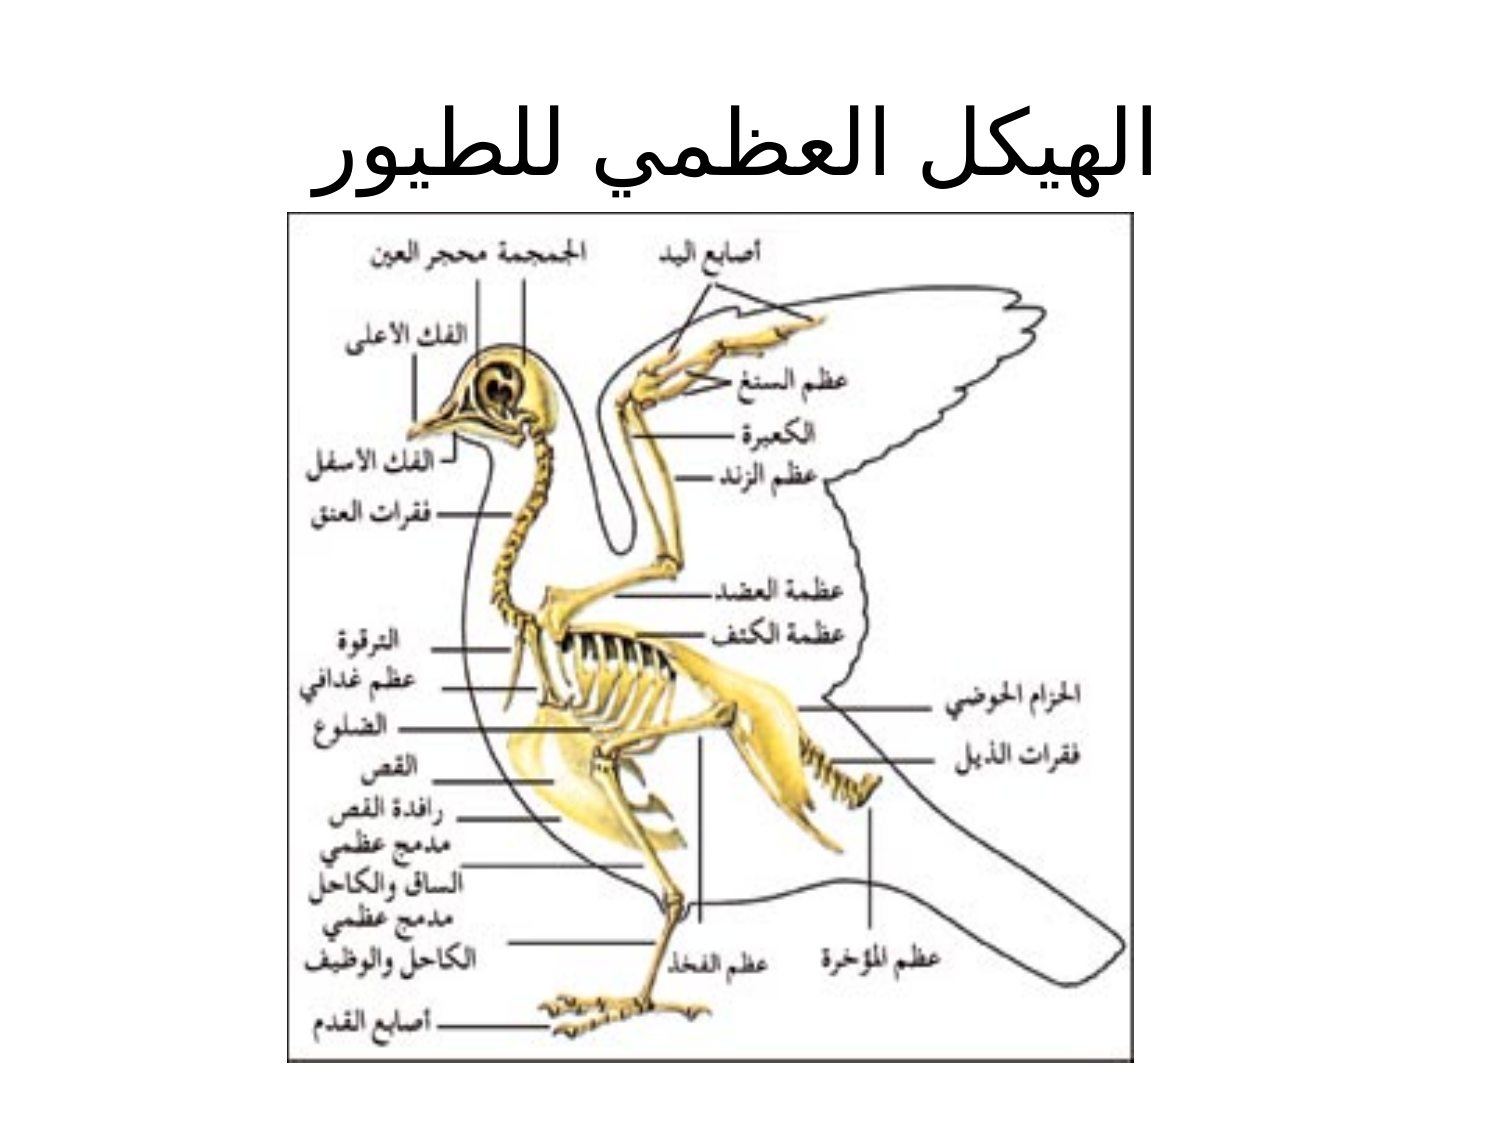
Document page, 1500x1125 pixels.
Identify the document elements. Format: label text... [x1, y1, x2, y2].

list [287, 212, 1134, 1063]
title الهيكل العظمي للطيور [75, 45, 1425, 233]
